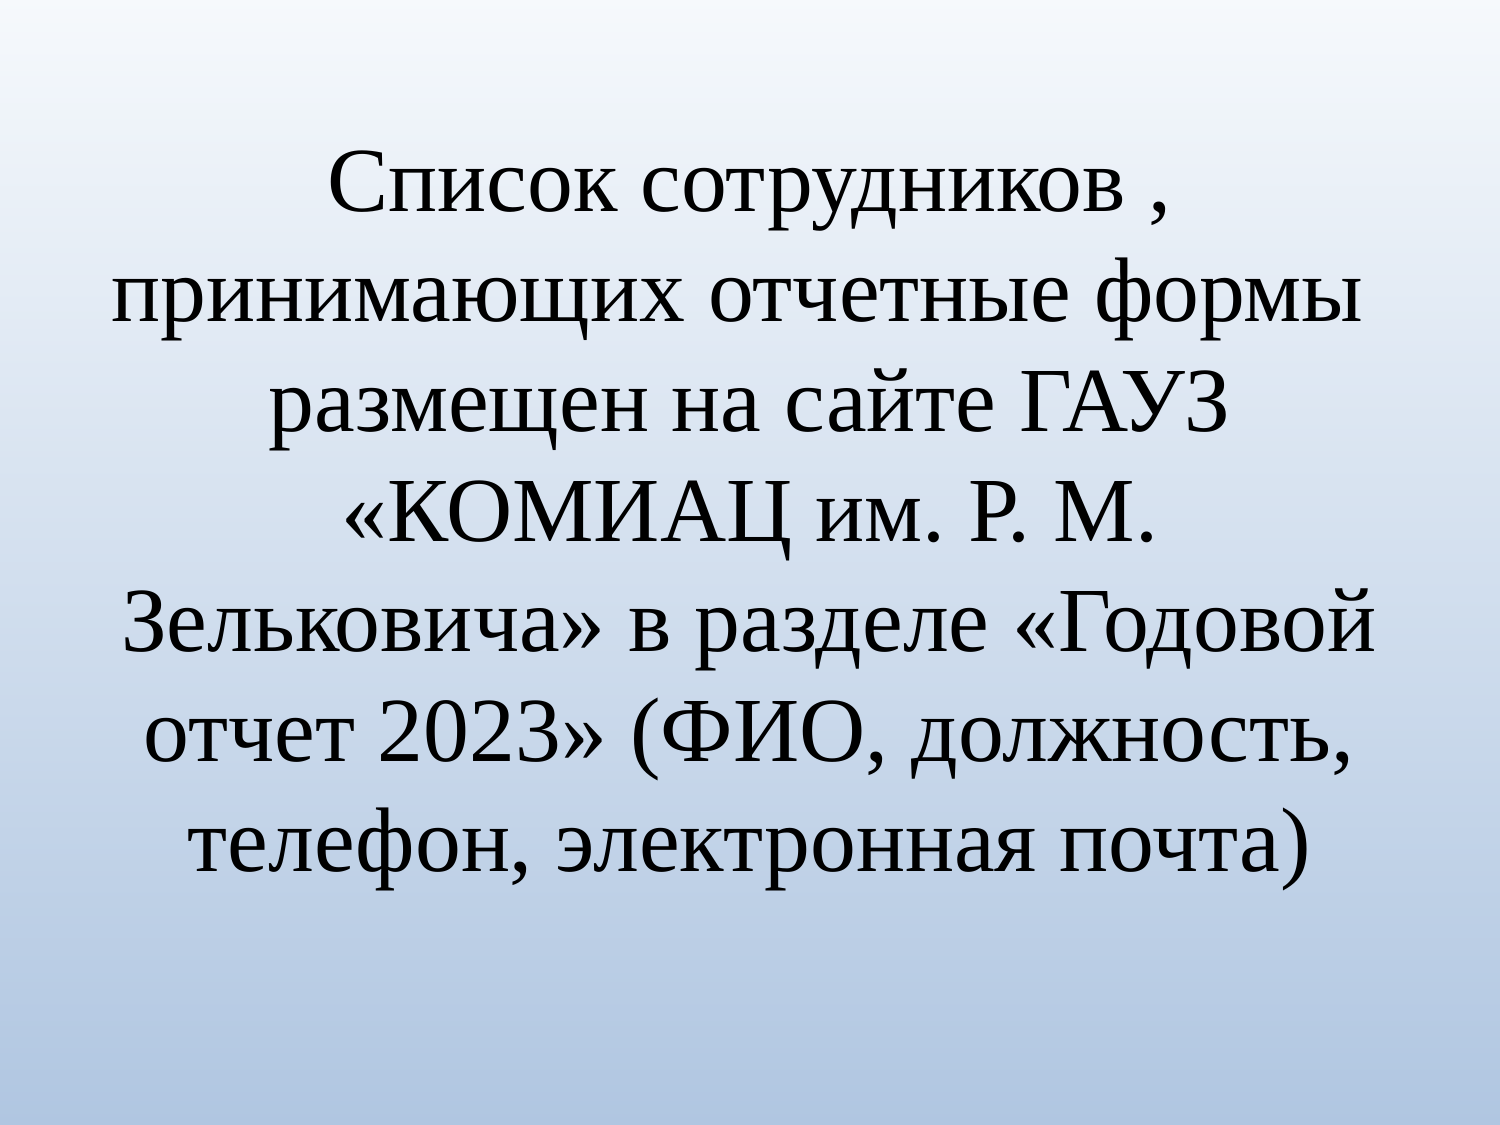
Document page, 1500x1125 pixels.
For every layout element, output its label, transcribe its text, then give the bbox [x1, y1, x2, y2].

title Список сотрудников , принимающих отчетные формы размещен на сайте ГАУЗ «КОМИАЦ им. Р. М. Зельковича» в разделе «Годовой отчет 2023» (ФИО, должность, телефон, электронная почта) [74, 44, 1426, 965]
